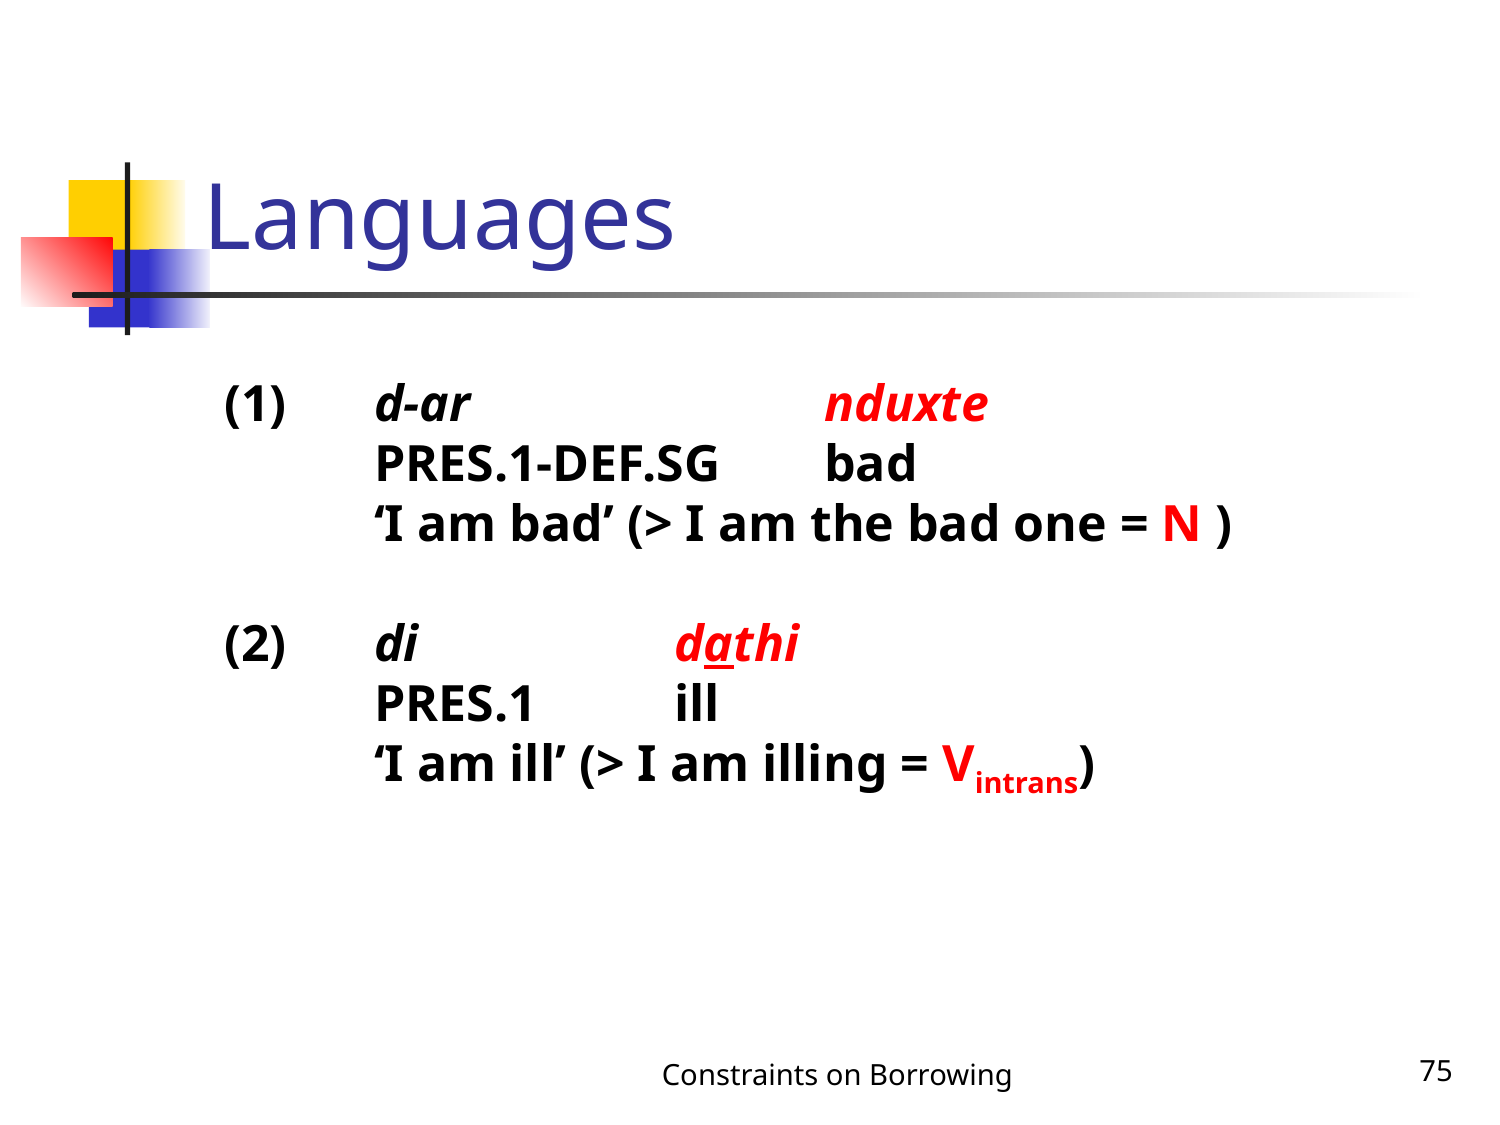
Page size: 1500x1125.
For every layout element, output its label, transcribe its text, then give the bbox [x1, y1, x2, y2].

slide_number 75 [1154, 1023, 1468, 1100]
title Languages [188, 34, 1468, 276]
footer Constraints on Borrowing [599, 1023, 1076, 1100]
text_box (1) d-ar nduxte PRES.1-DEF.SG bad ‘I am bad’ (> I am the bad one = N ) (2) di dathi PRES.1 ill ‘I am ill’ (> I am illing = Vintrans) [209, 363, 1440, 807]
